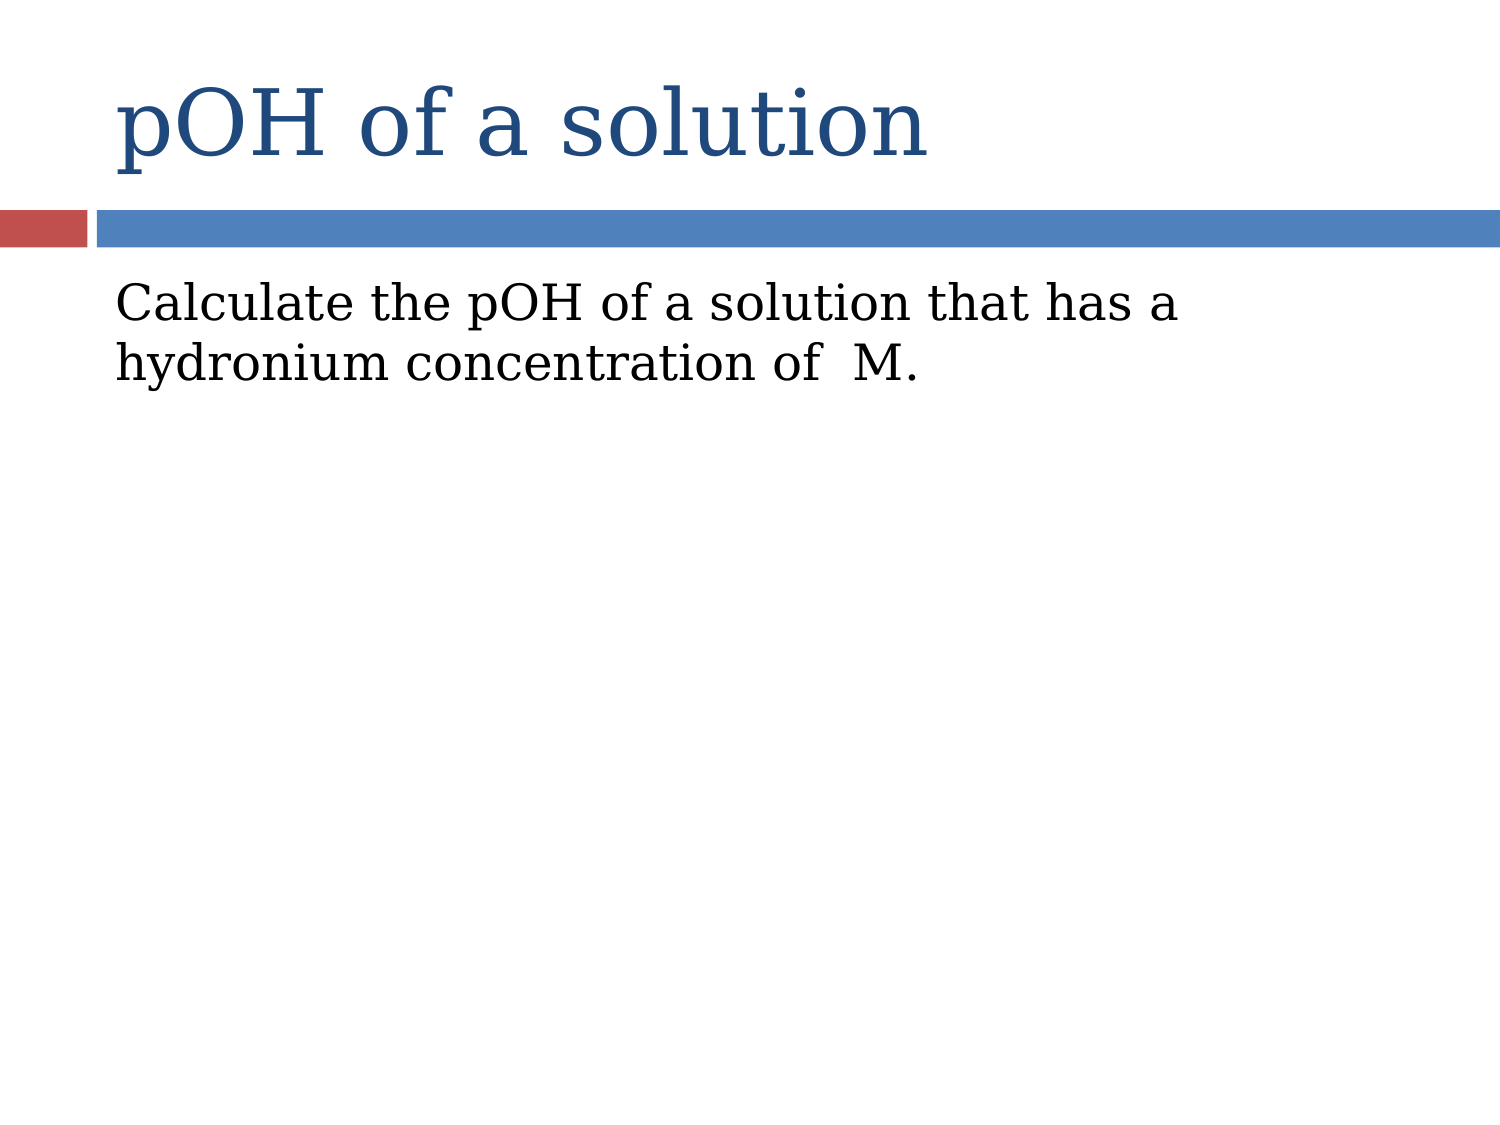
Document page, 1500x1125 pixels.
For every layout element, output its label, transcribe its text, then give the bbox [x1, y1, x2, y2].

title pOH of a solution [100, 37, 1438, 200]
